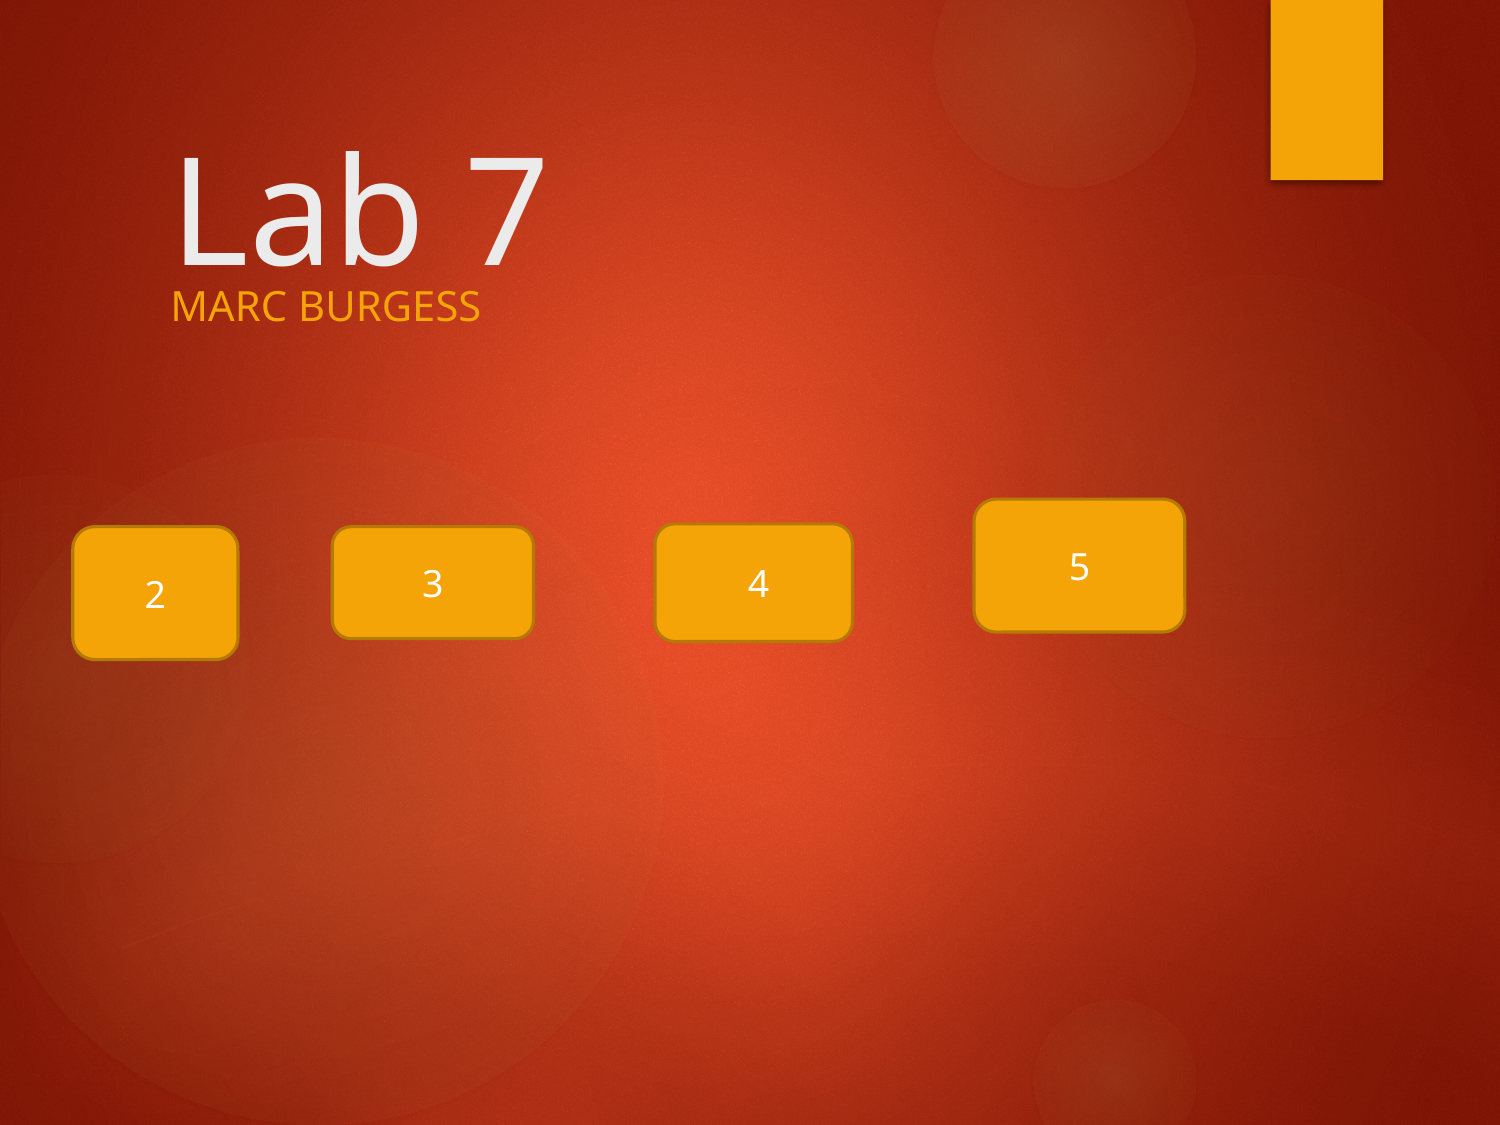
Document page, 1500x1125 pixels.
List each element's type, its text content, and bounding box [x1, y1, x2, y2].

text_box 5 [972, 497, 1187, 634]
subtitle Marc Burgess [155, 272, 1242, 414]
text_box 3 [330, 525, 536, 641]
title Lab 7 [155, 106, 1242, 272]
text_box 2 [71, 525, 240, 662]
text_box 4 [653, 522, 855, 644]
